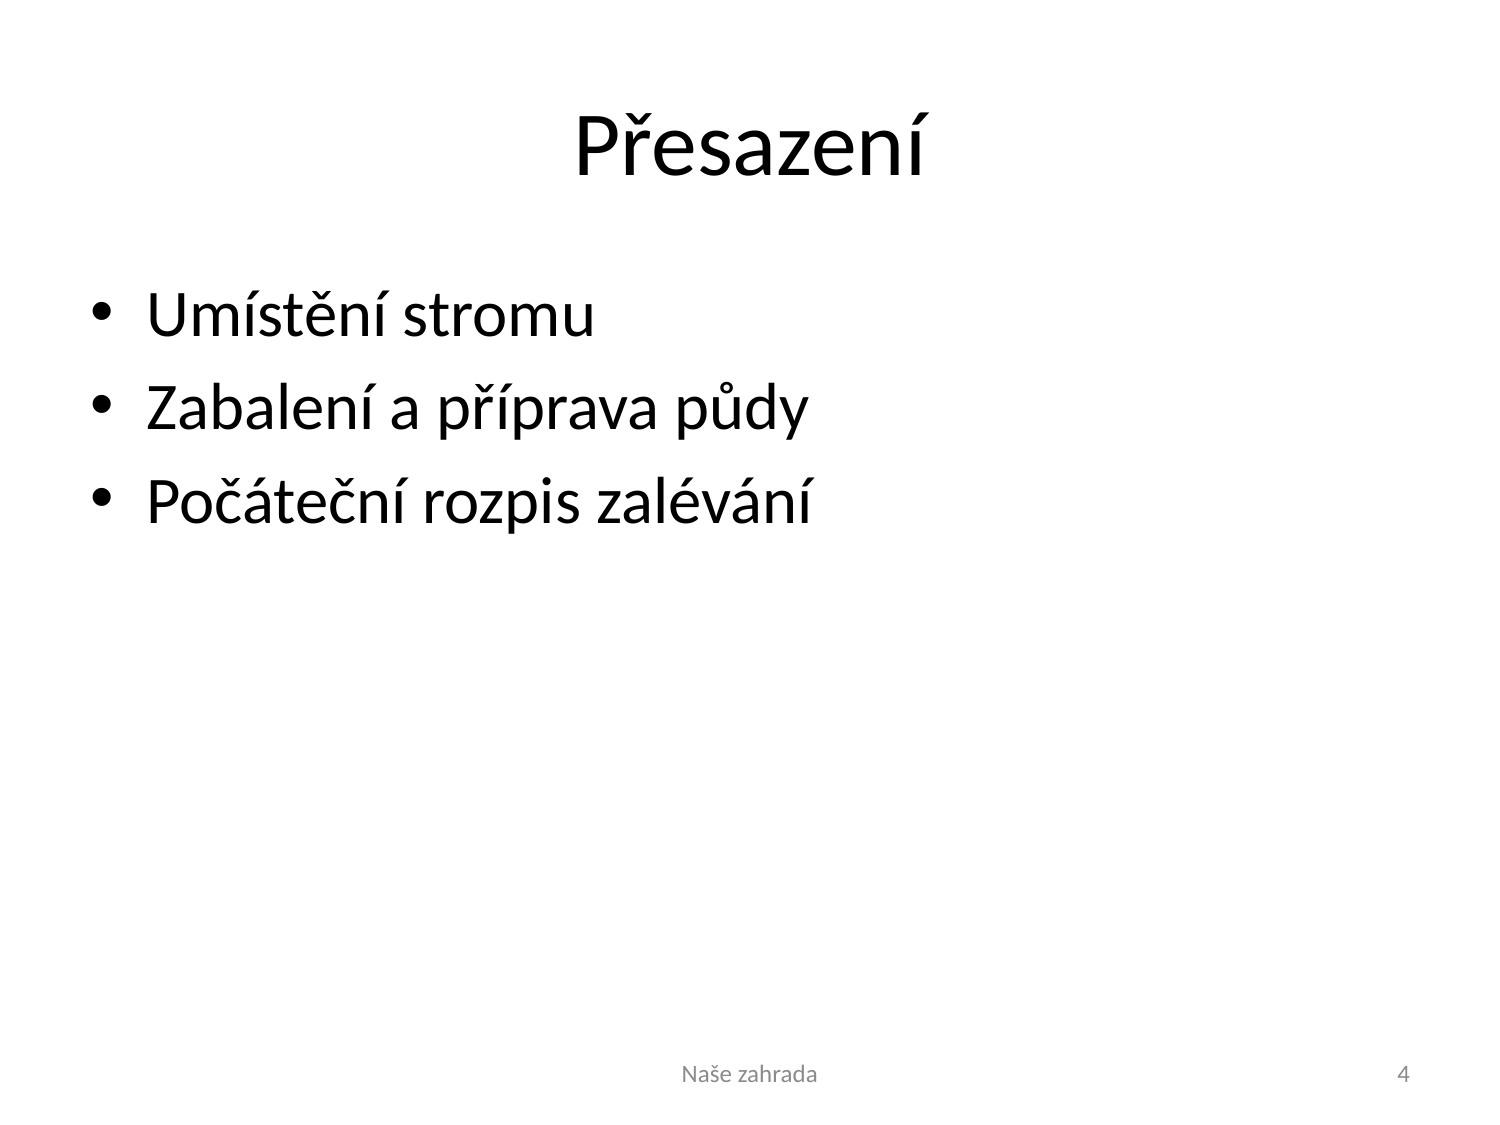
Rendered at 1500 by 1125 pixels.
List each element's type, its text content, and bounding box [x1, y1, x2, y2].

title Přesazení [75, 45, 1425, 233]
list Umístění stromu Zabalení a příprava půdy Počáteční rozpis zalévání [75, 262, 1425, 1005]
footer Naše zahrada [512, 1042, 988, 1103]
slide_number 4 [1074, 1042, 1425, 1103]
